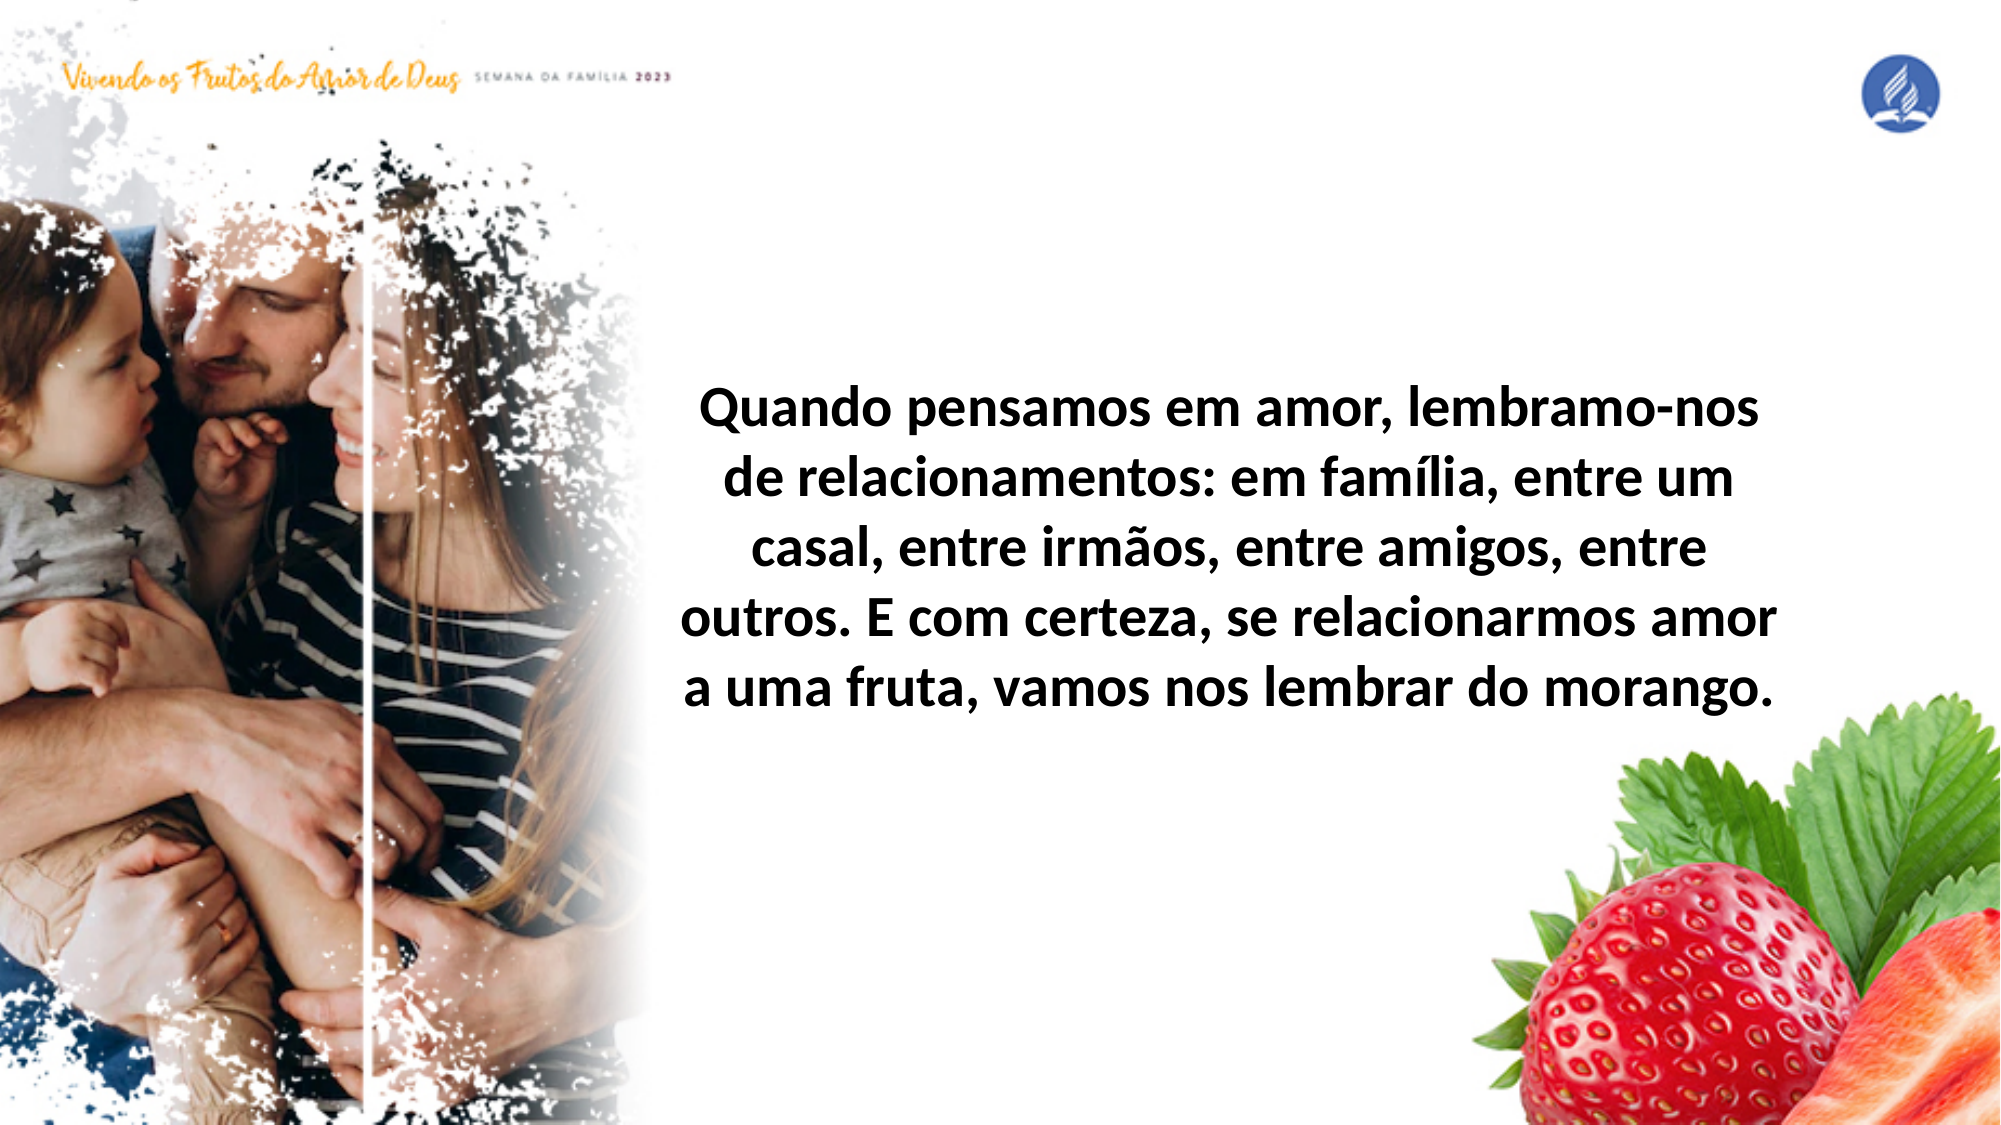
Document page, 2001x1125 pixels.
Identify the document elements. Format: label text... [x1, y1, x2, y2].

text_box Quando pensamos em amor, lembramo-nos de relacionamentos: em família, entre um casal, entre irmãos, entre amigos, entre outros. E com certeza, se relacionarmos amor a uma fruta, vamos nos lembrar do morango. [655, 360, 1805, 726]
picture [0, 0, 2001, 1125]
